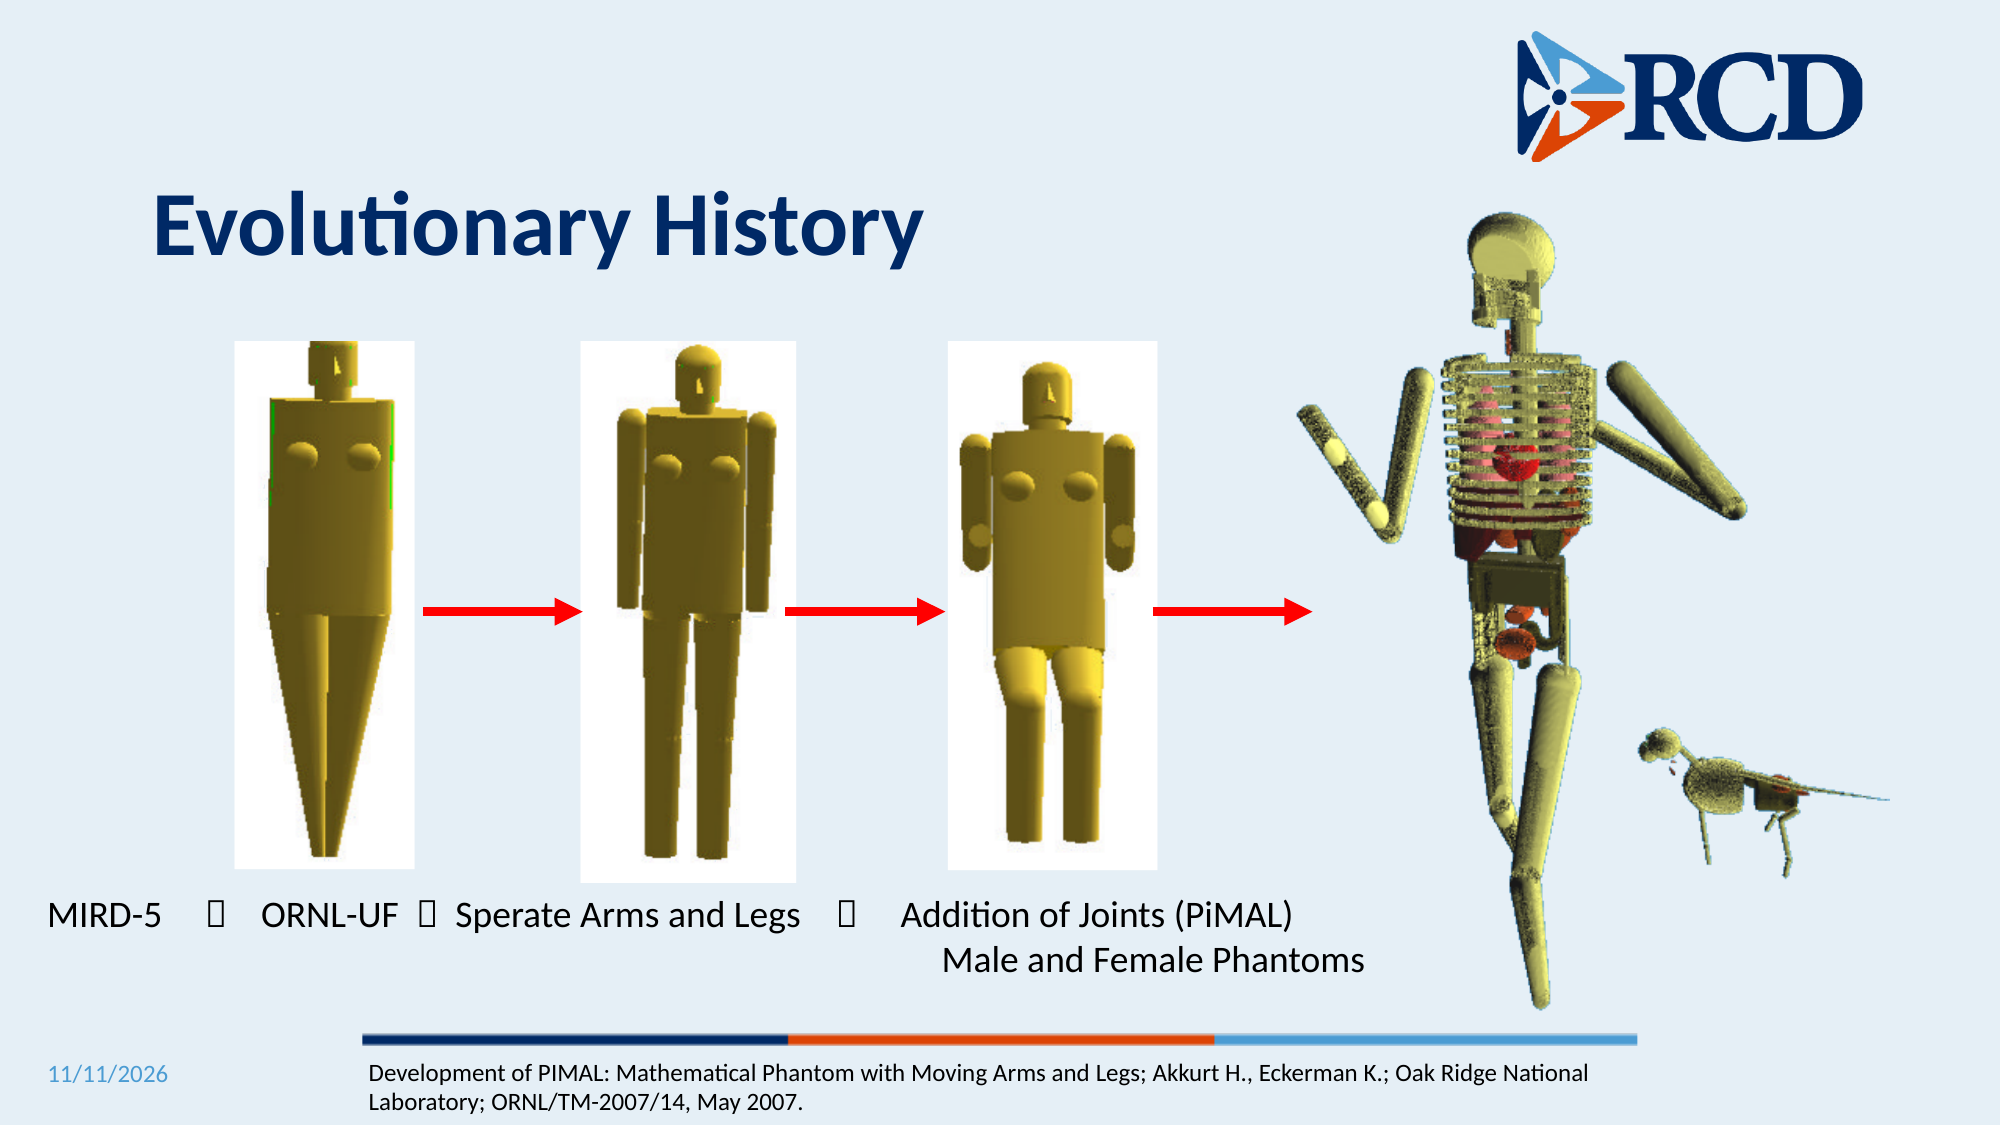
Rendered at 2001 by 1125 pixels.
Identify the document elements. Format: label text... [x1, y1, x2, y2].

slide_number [32, 1042, 483, 1103]
picture [148, 341, 1187, 883]
title Evolutionary History [137, 143, 1863, 309]
picture [1264, 206, 1890, 1017]
text_box Development of PIMAL: Mathematical Phantom with Moving Arms and Legs; Akkurt H., Eckerman K.; Oak Ridge National Laboratory; ORNL/TM-2007/14, May 2007. [353, 1048, 1641, 1124]
text_box MIRD-5  ORNL-UF  Sperate Arms and Legs  Addition of Joints (PiMAL) Male and Female Phantoms [32, 882, 1264, 987]
